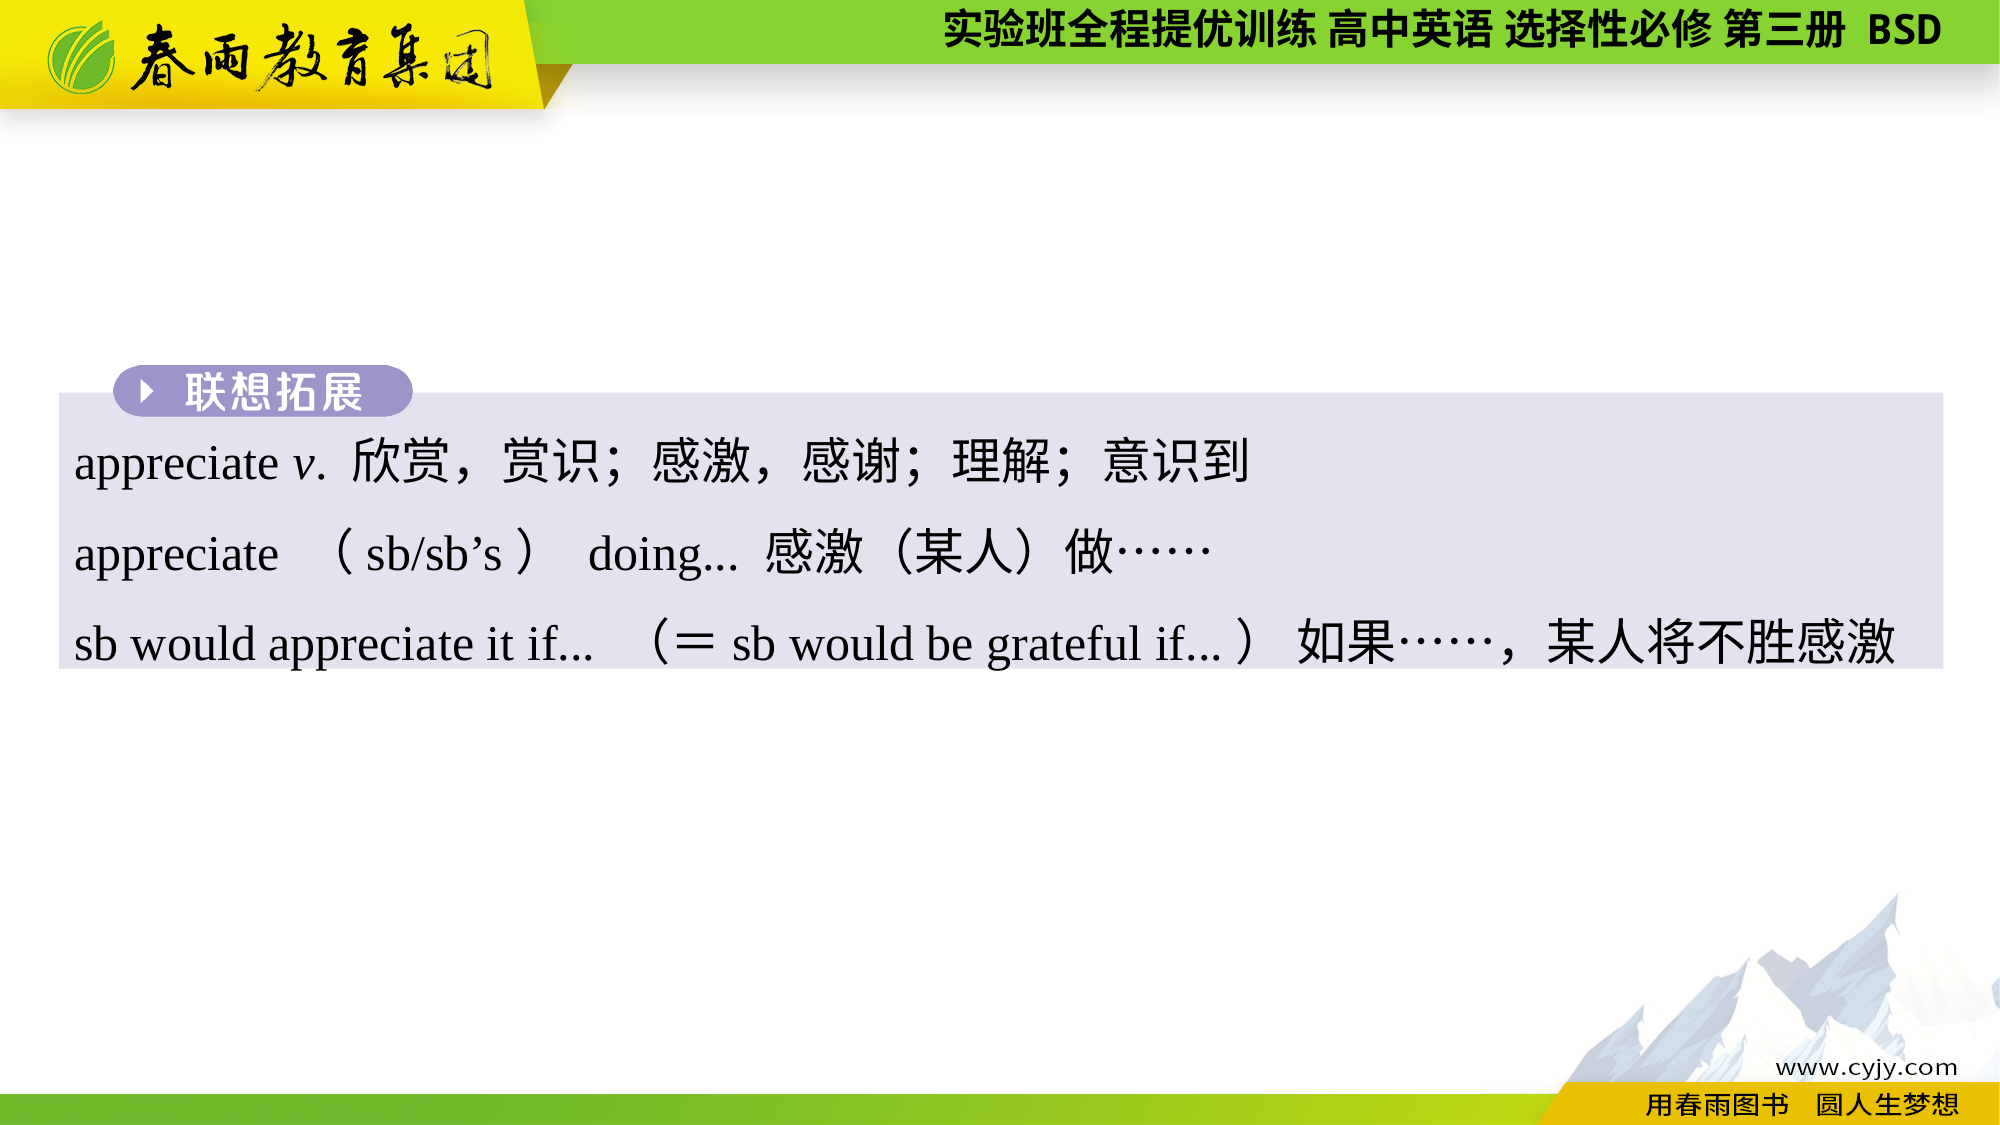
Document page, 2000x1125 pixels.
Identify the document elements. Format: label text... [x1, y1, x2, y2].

list appreciate v. 欣赏，赏识；感激，感谢；理解；意识到 appreciate （sb/sb’s） doing... 感激（某人）做…… sb would appreciate it if... （＝sb would be grateful if...） 如果……，某人将不胜感激 [59, 392, 1944, 669]
picture [0, 0, 2000, 1125]
